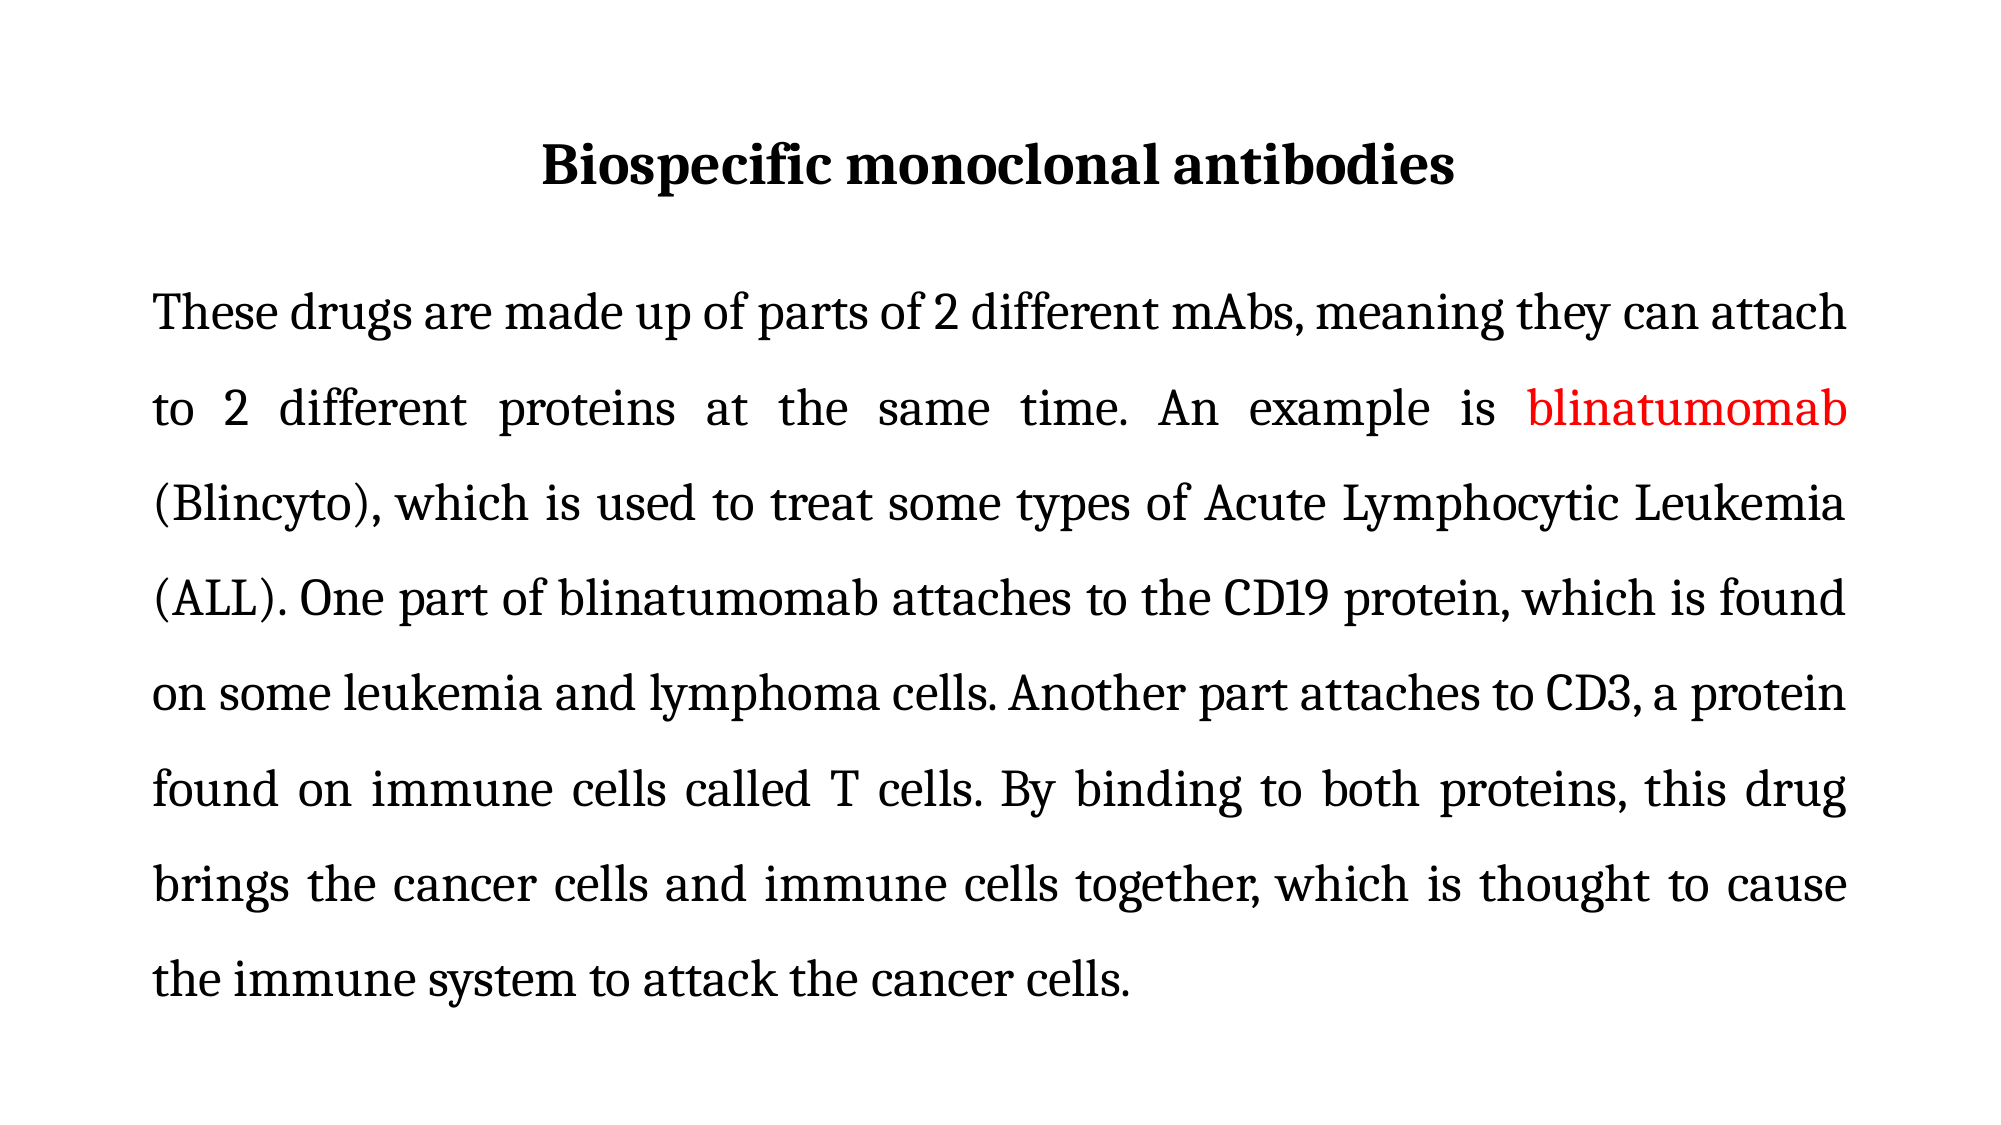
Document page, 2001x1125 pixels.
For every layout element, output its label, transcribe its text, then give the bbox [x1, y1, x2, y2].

title Biospecific monoclonal antibodies [137, 59, 1863, 237]
list These drugs are made up of parts of 2 different mAbs, meaning they can attach to 2 different proteins at the same time. An example is blinatumomab (Blincyto), which is used to treat some types of Acute Lymphocytic Leukemia (ALL). One part of blinatumomab attaches to the CD19 protein, which is found on some leukemia and lymphoma cells. Another part attaches to CD3, a protein found on immune cells called T cells. By binding to both proteins, this drug brings the cancer cells and immune cells together, which is thought to cause the immune system to attack the cancer cells. [137, 237, 1863, 1089]
